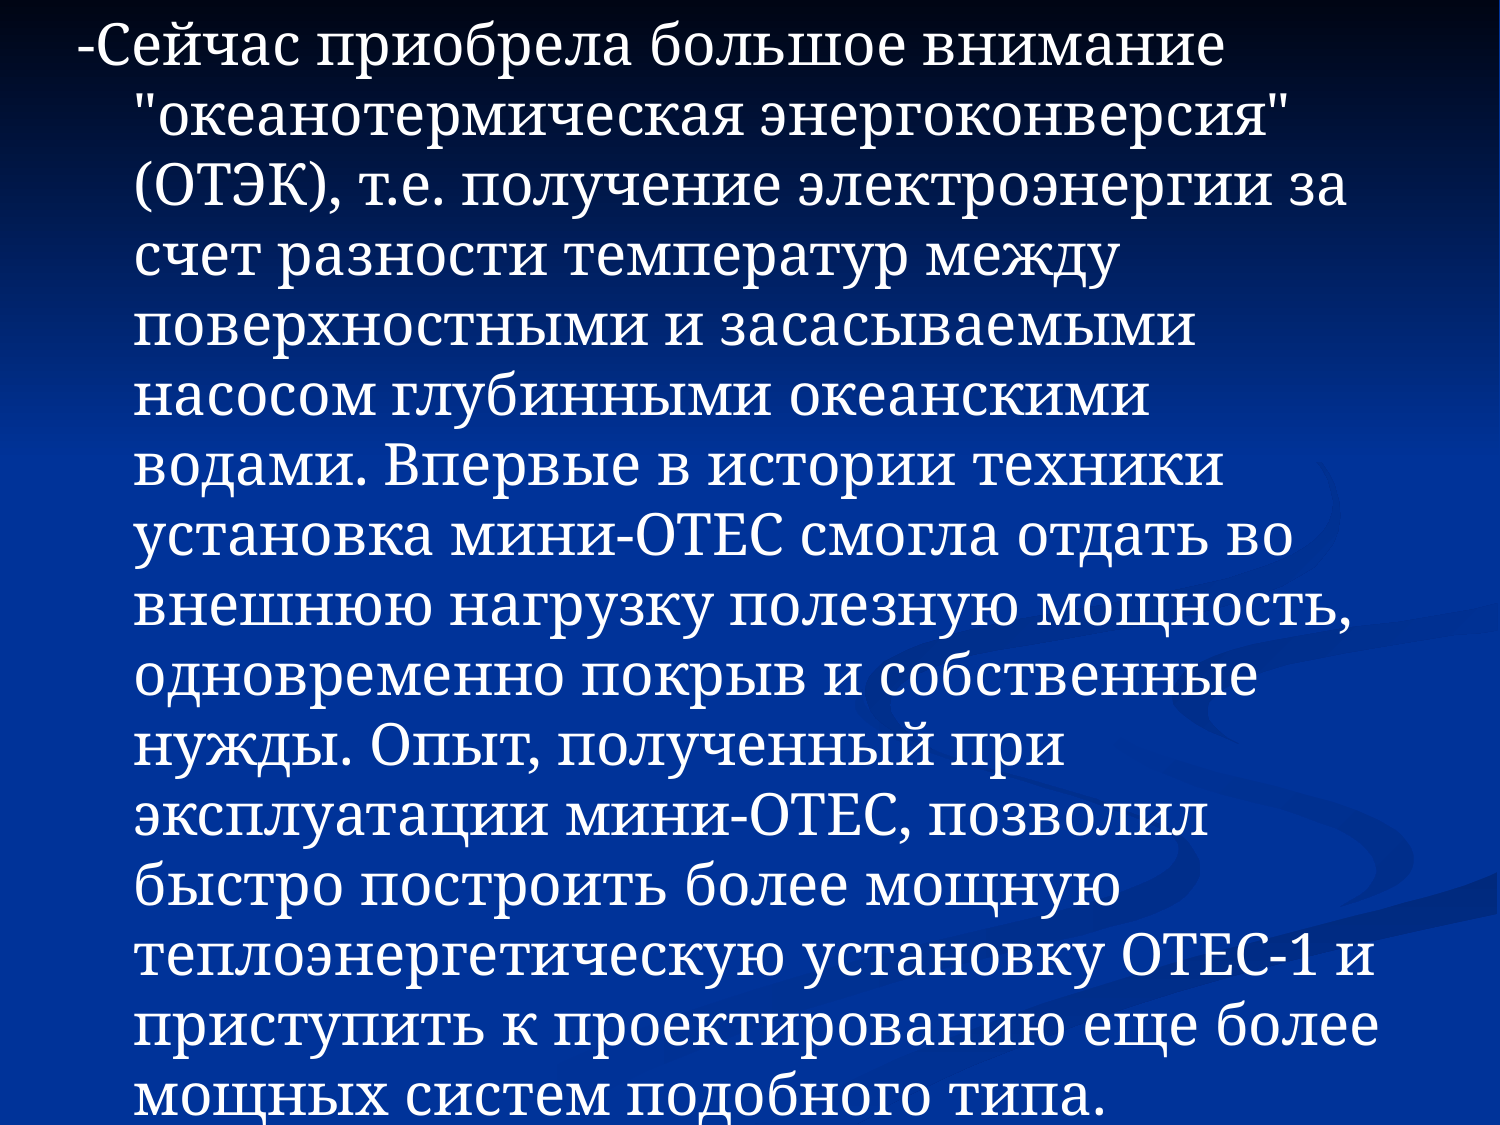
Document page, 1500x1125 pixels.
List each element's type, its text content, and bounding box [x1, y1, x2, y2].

list -Сейчас приобрела большое внимание "океанотермическая энергоконверсия" (ОТЭК), т.е. получение электроэнергии за счет разности температур между поверхностными и засасываемыми насосом глубинными океанскими водами. Впервые в истории техники установка мини-ОТЕС смогла отдать во внешнюю нагрузку полезную мощность, одновременно покрыв и собственные нужды. Опыт, полученный при эксплуатации мини-ОТЕС, позволил быстро построить более мощную теплоэнергетическую установку ОТЕС-1 и приступить к проектированию еще более мощных систем подобного типа. [62, 0, 1413, 1125]
